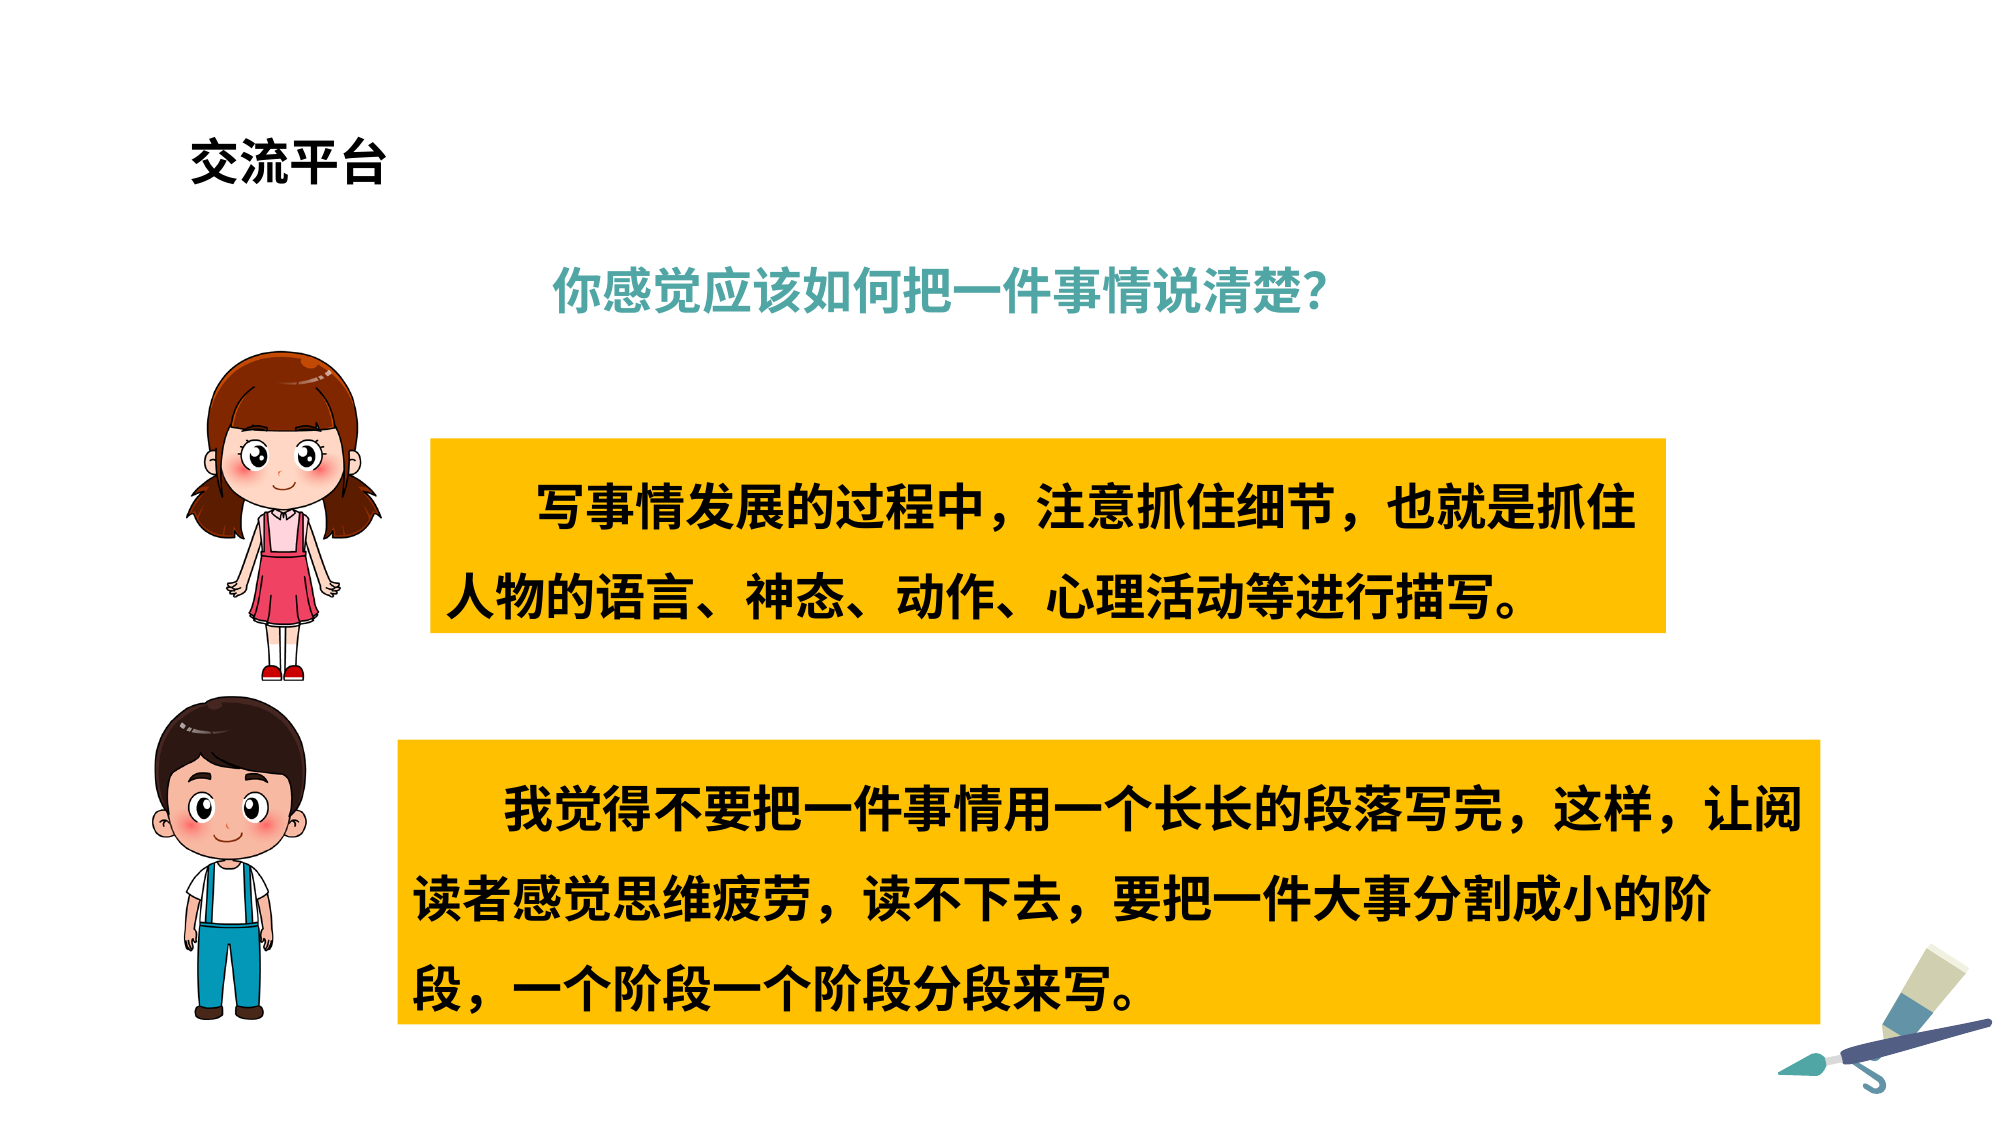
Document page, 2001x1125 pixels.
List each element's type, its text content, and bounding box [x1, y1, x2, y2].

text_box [1811, 945, 1974, 1125]
text_box 我觉得不要把一件事情用一个长长的段落写完，这样，让阅读者感觉思维疲劳，读不下去，要把一件大事分割成小的阶段，一个阶段一个阶段分段来写。 [397, 739, 1821, 1025]
text_box 写事情发展的过程中，注意抓住细节，也就是抓住人物的语言、神态、动作、心理活动等进行描写。 [449, 438, 1666, 634]
picture [118, 349, 449, 681]
text_box 你感觉应该如何把一件事情说清楚？ [537, 222, 1559, 328]
picture [66, 694, 392, 1020]
text_box 交流平台 [174, 123, 405, 199]
